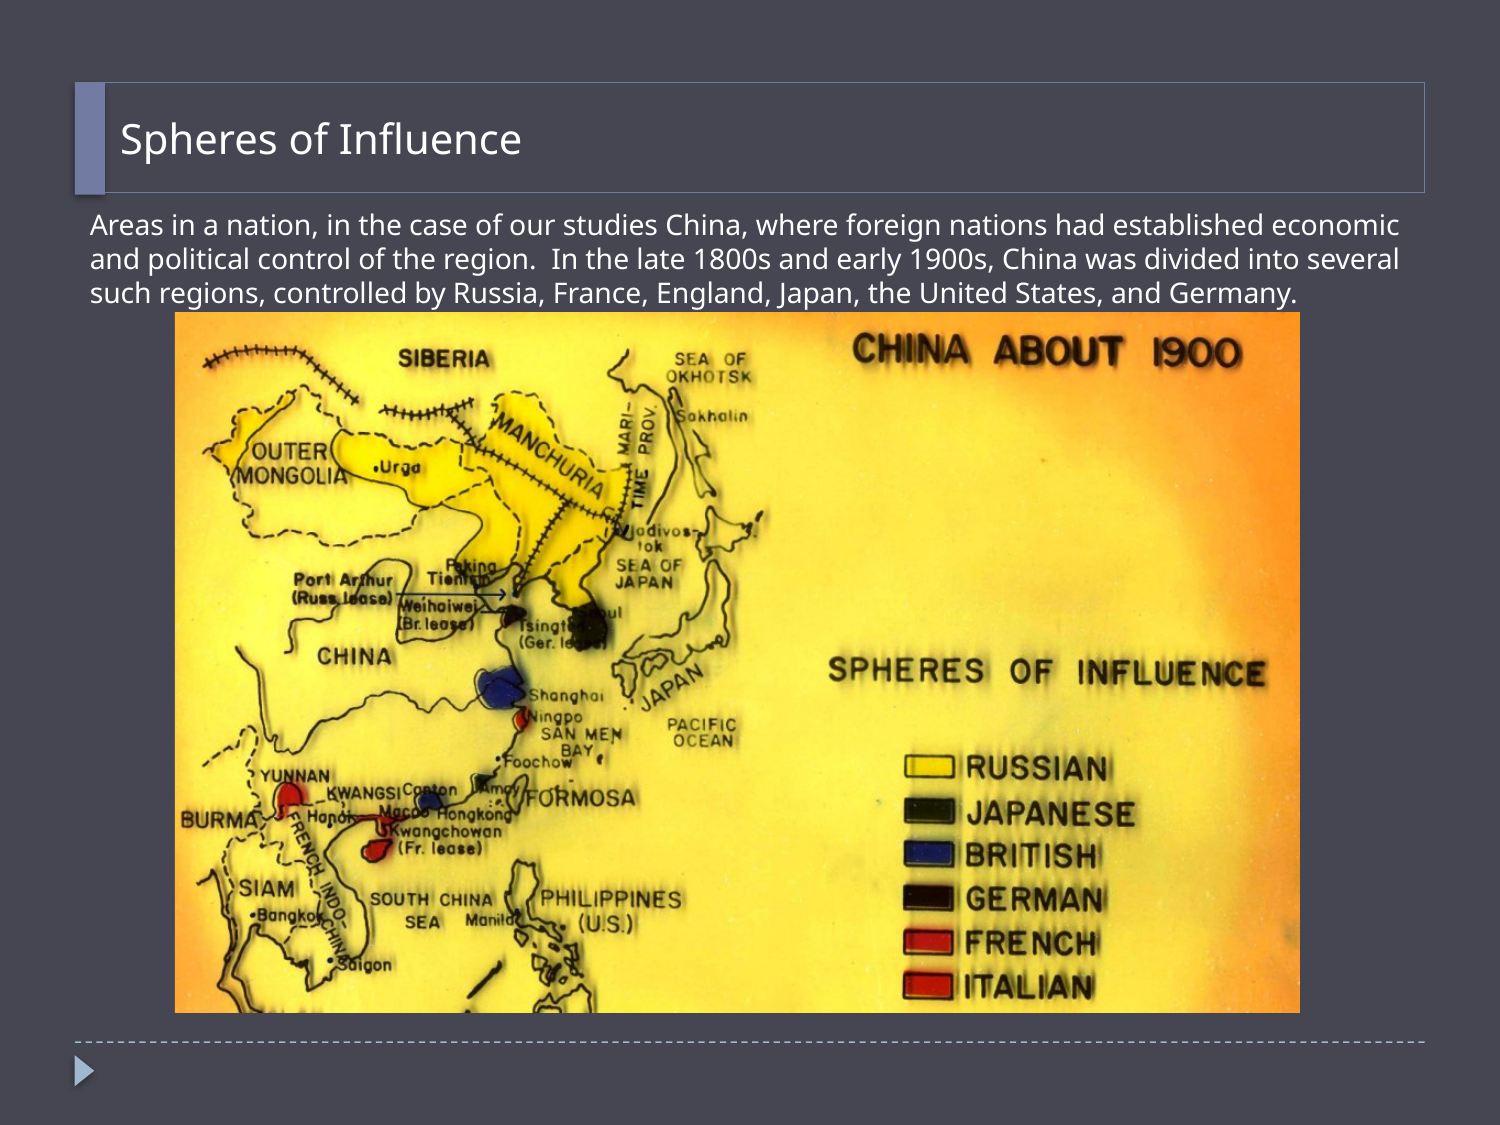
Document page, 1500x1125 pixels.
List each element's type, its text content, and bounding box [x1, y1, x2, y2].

picture [174, 312, 1301, 1014]
list Areas in a nation, in the case of our studies China, where foreign nations had established economic and political control of the region. In the late 1800s and early 1900s, China was divided into several such regions, controlled by Russia, France, England, Japan, the United States, and Germany. [75, 200, 1425, 375]
title Spheres of Influence [75, 82, 1425, 193]
